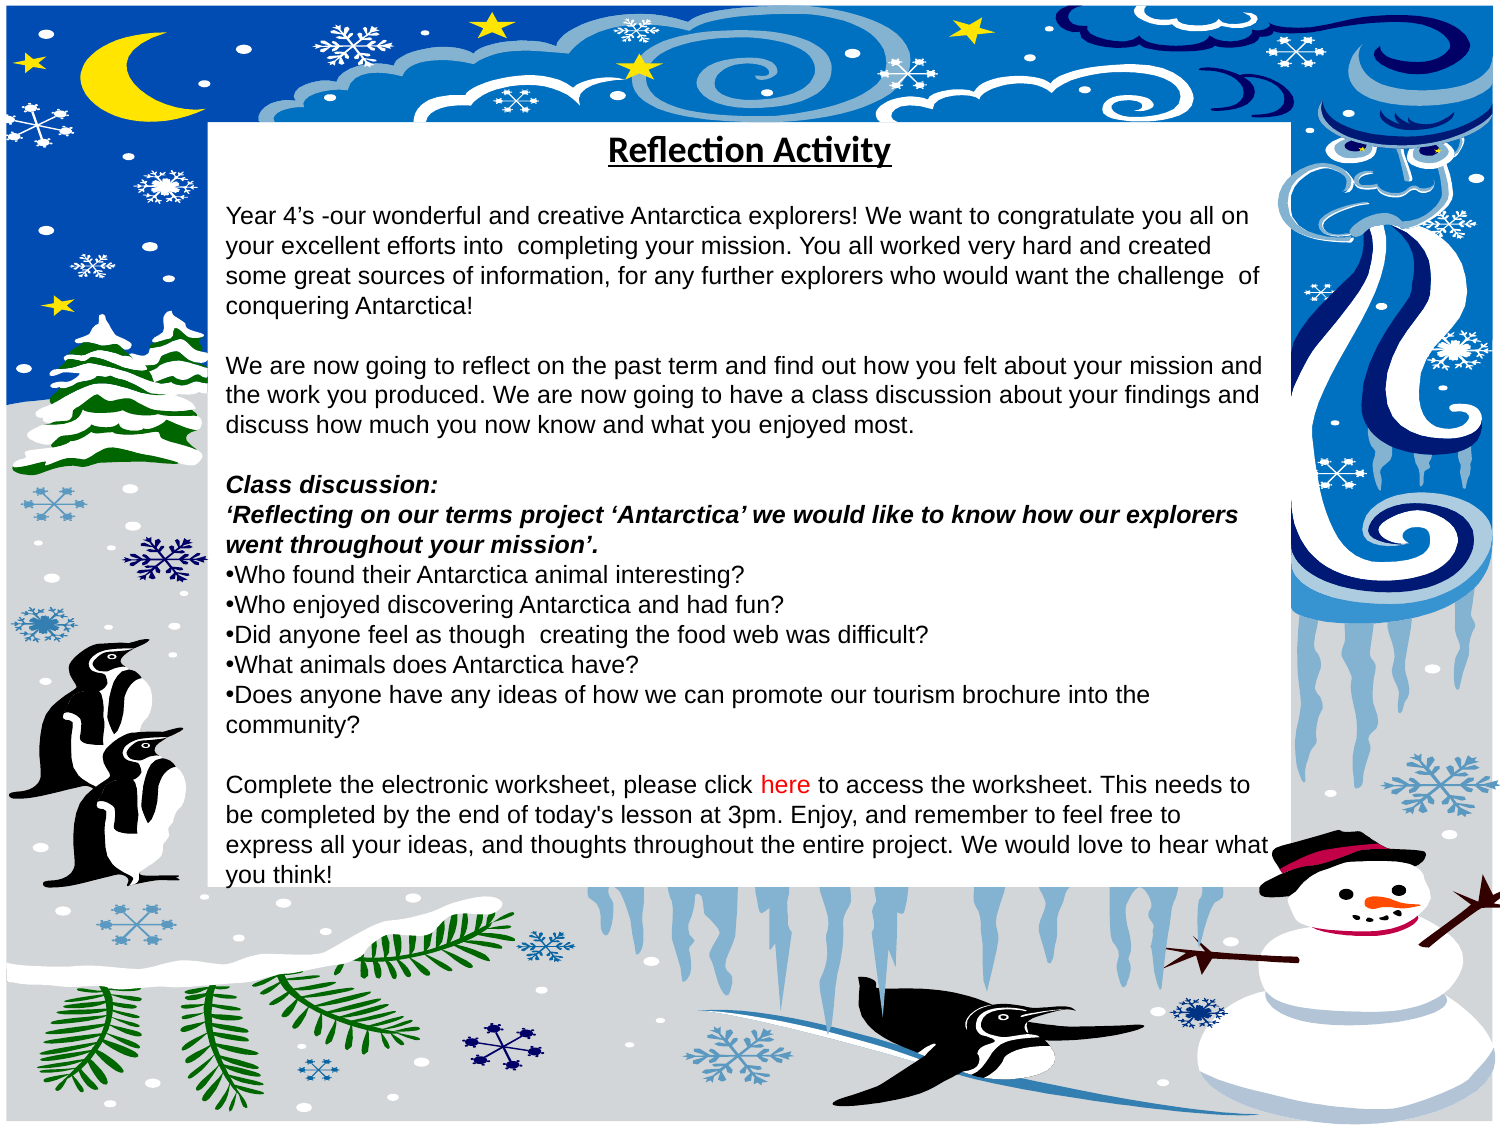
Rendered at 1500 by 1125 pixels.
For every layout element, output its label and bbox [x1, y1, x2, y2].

list [0, 0, 1500, 1125]
